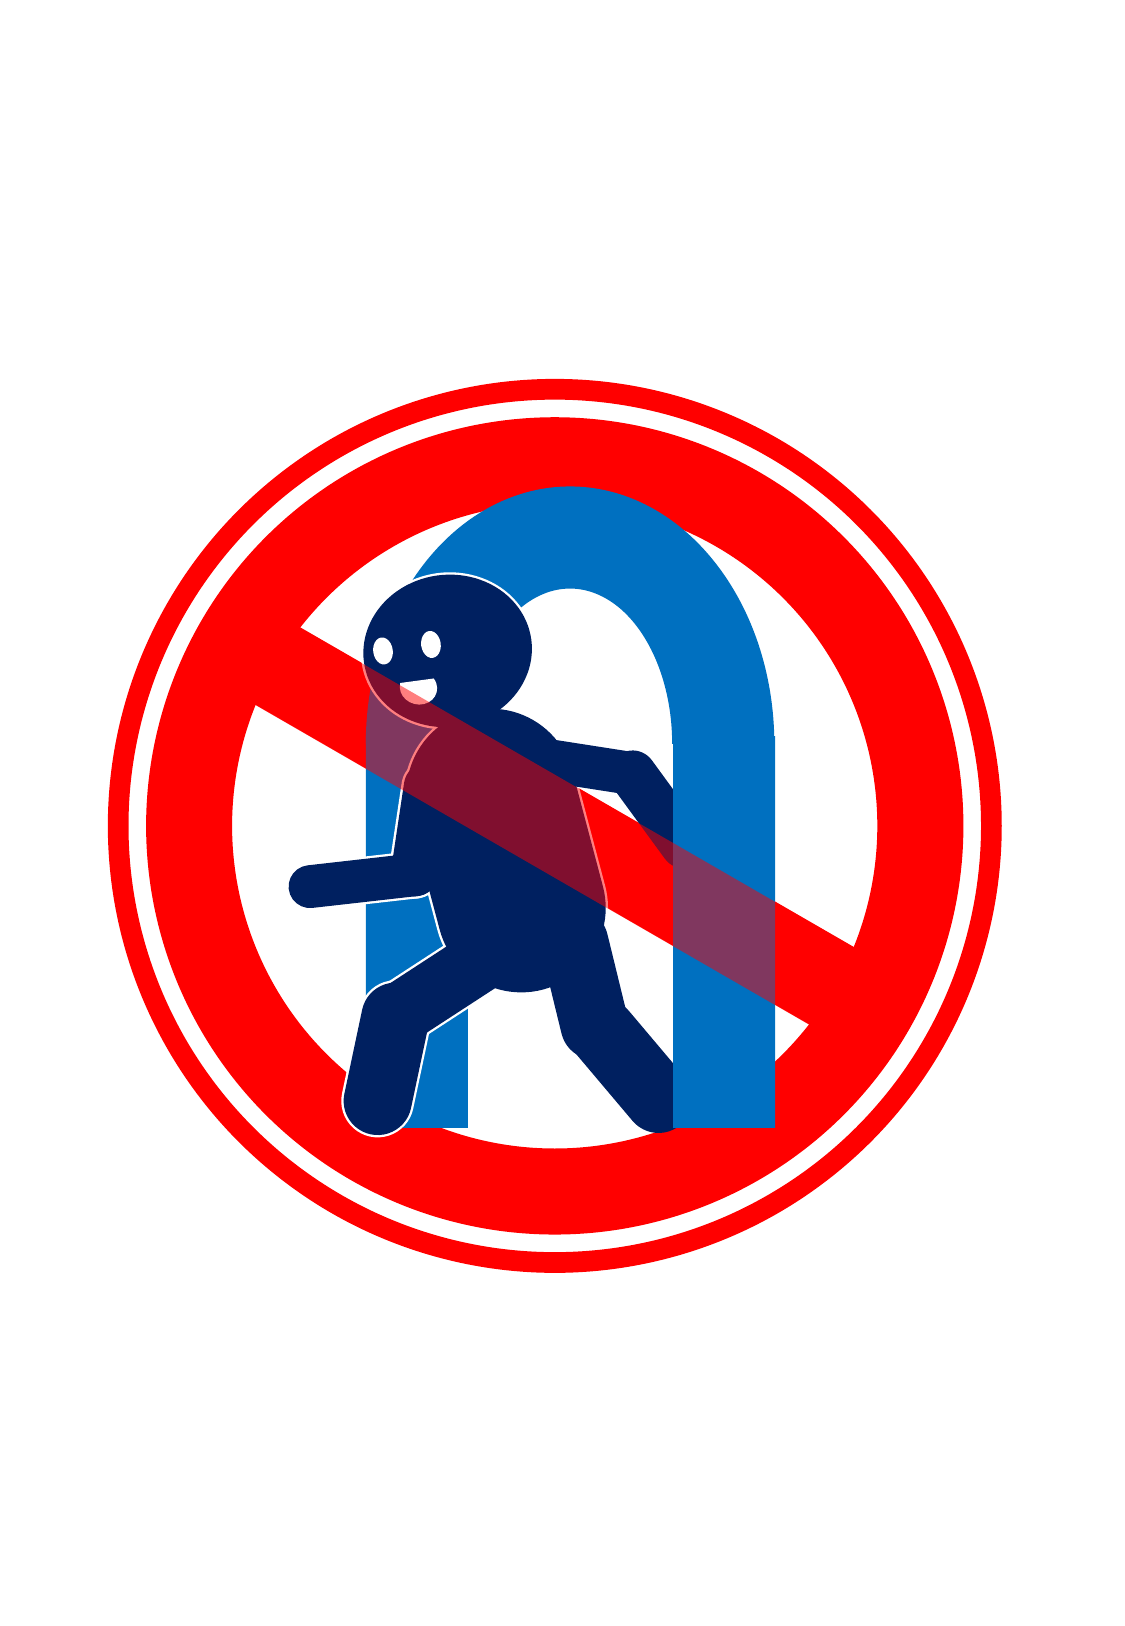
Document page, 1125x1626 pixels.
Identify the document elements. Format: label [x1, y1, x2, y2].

text_box [107, 378, 1002, 1274]
